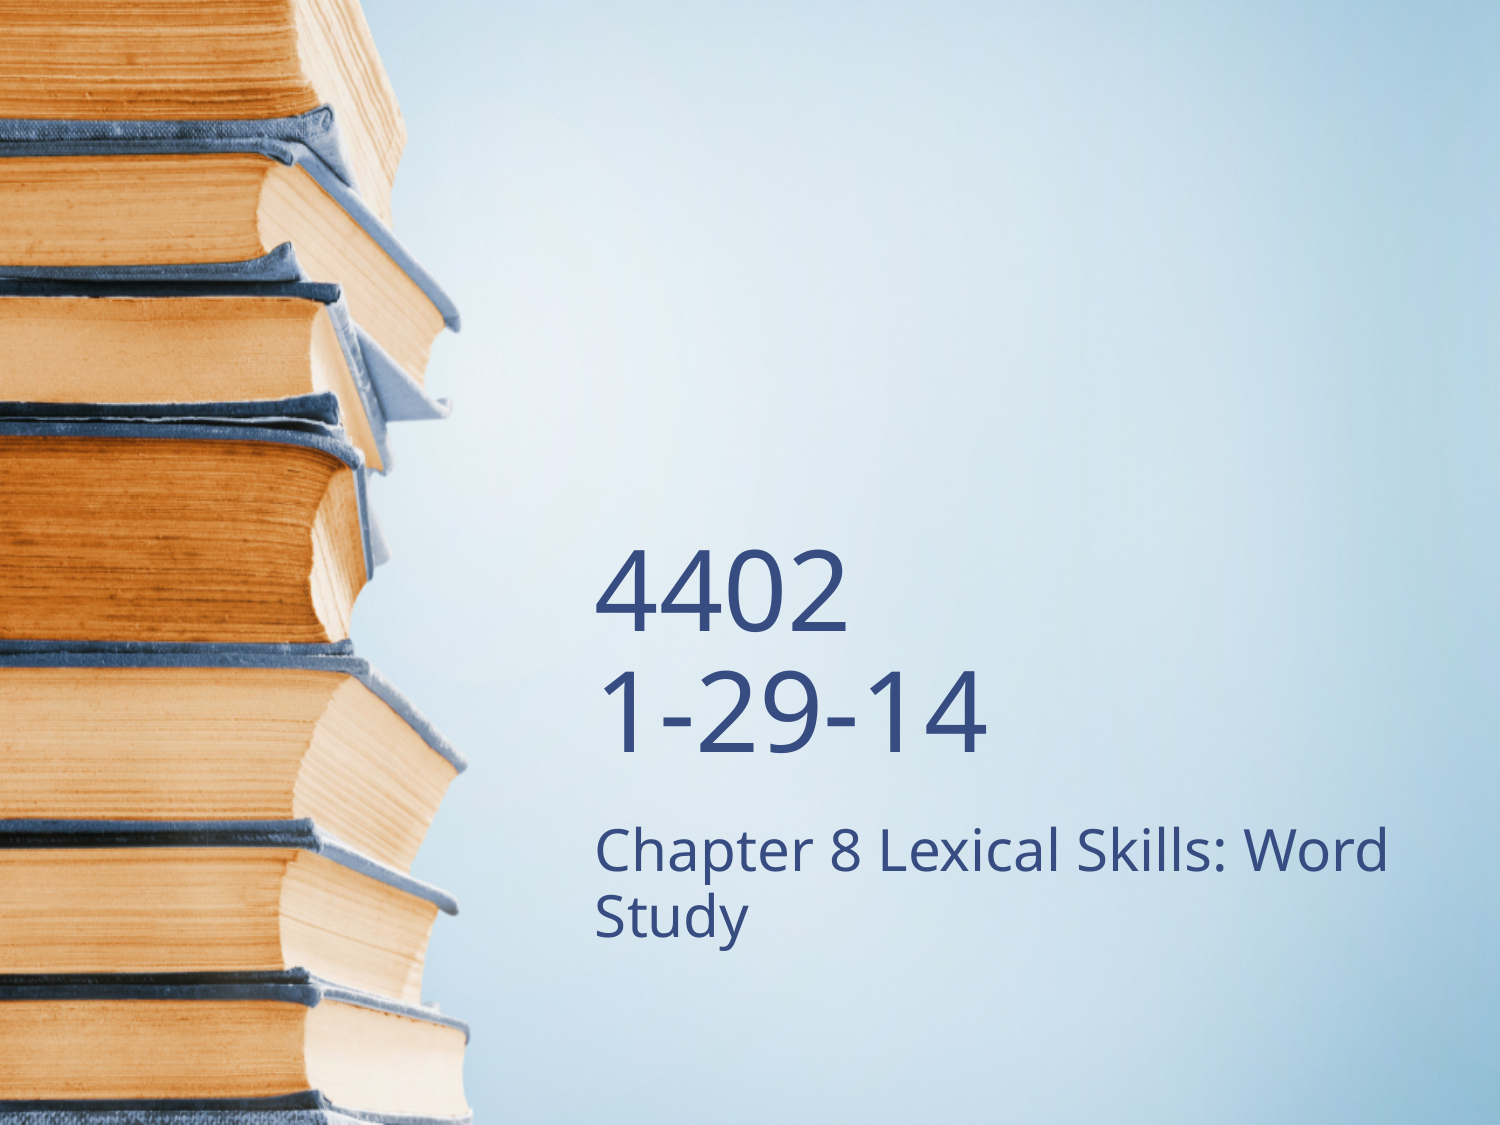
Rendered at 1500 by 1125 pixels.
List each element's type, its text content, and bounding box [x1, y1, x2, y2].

title 4402 1-29-14 [575, 245, 1438, 787]
picture [0, 0, 1500, 1125]
subtitle Chapter 8 Lexical Skills: Word Study [575, 808, 1438, 1013]
